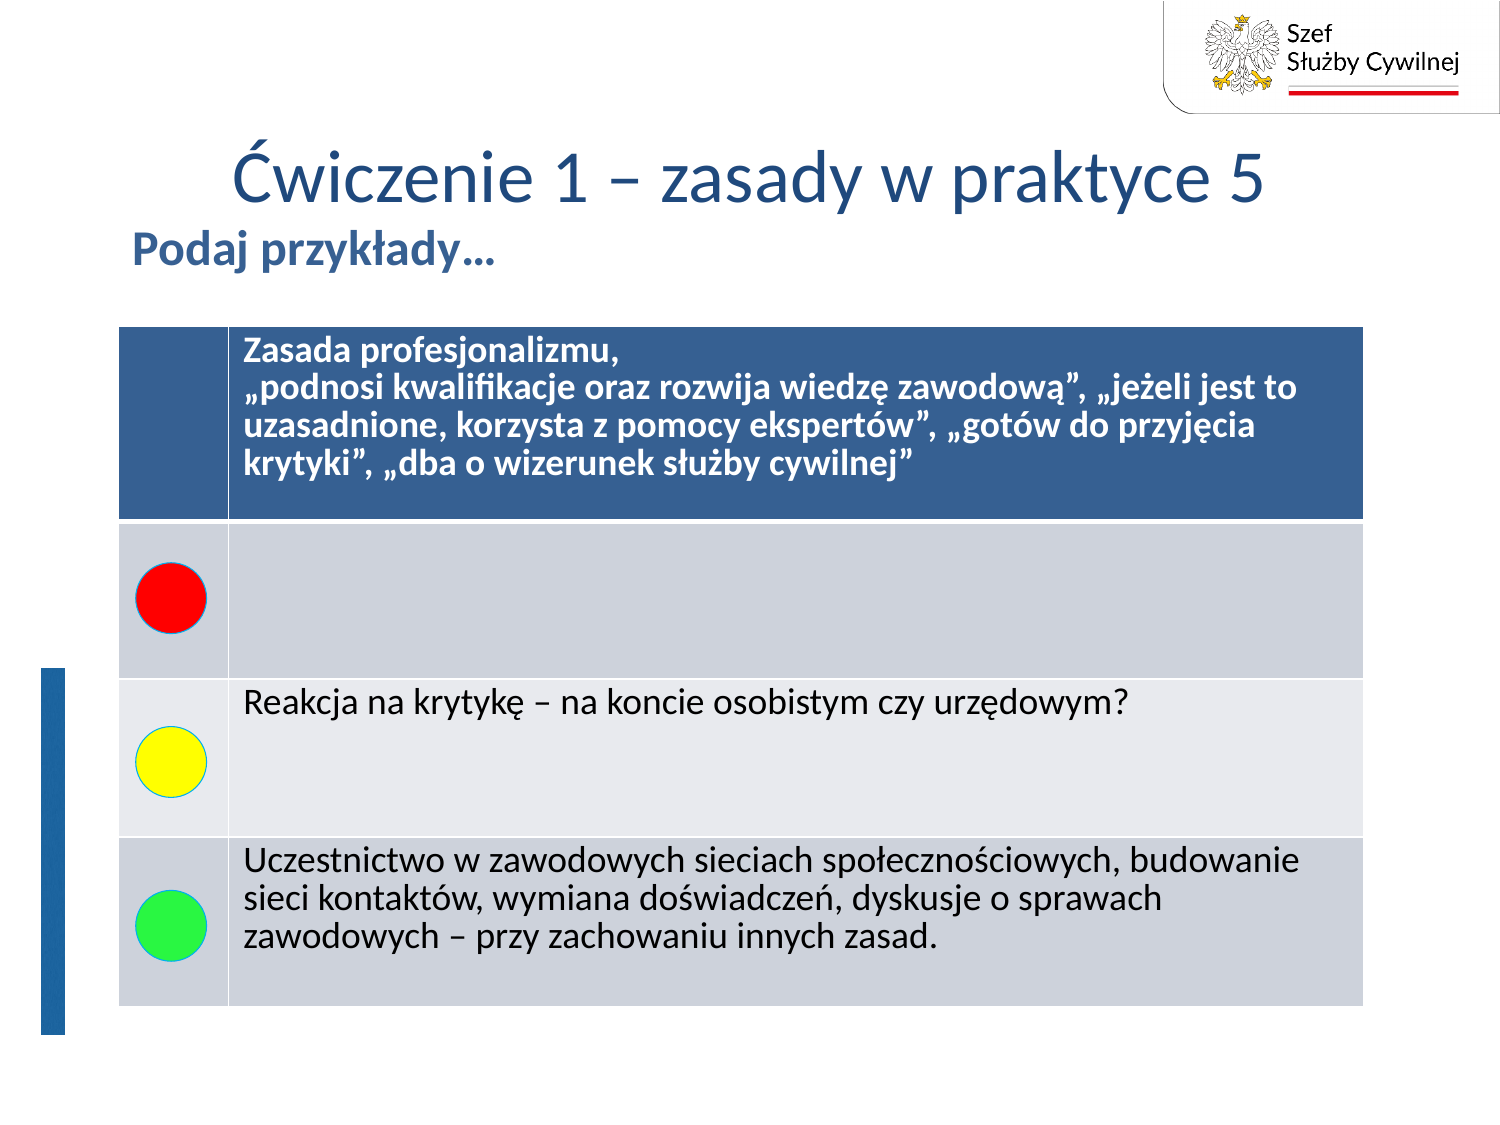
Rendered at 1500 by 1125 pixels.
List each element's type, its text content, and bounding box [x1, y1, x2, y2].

text_box [133, 888, 209, 964]
table_cell [119, 838, 228, 1006]
picture [41, 668, 65, 1035]
table_cell Reakcja na krytykę – na koncie osobistym czy urzędowym? [229, 680, 1363, 836]
text_box Podaj przykłady… [117, 208, 1382, 283]
table_cell [119, 680, 228, 836]
table_header [119, 327, 228, 519]
picture [1163, 0, 1500, 114]
title Ćwiczenie 1 – zasady w praktyce 5 [100, 119, 1400, 245]
text_box [133, 560, 209, 636]
text_box [133, 724, 209, 800]
table_cell [119, 524, 228, 678]
table_cell [229, 524, 1363, 678]
table_header Zasada profesjonalizmu, „podnosi kwalifikacje oraz rozwija wiedzę zawodową”, „jeżeli jest to uzasadnione, korzysta z pomocy ekspertów”, „gotów do przyjęcia krytyki”, „dba o wizerunek służby cywilnej” [229, 327, 1363, 519]
table_cell Uczestnictwo w zawodowych sieciach społecznościowych, budowanie sieci kontaktów, wymiana doświadczeń, dyskusje o sprawach zawodowych – przy zachowaniu innych zasad. [229, 838, 1363, 1006]
